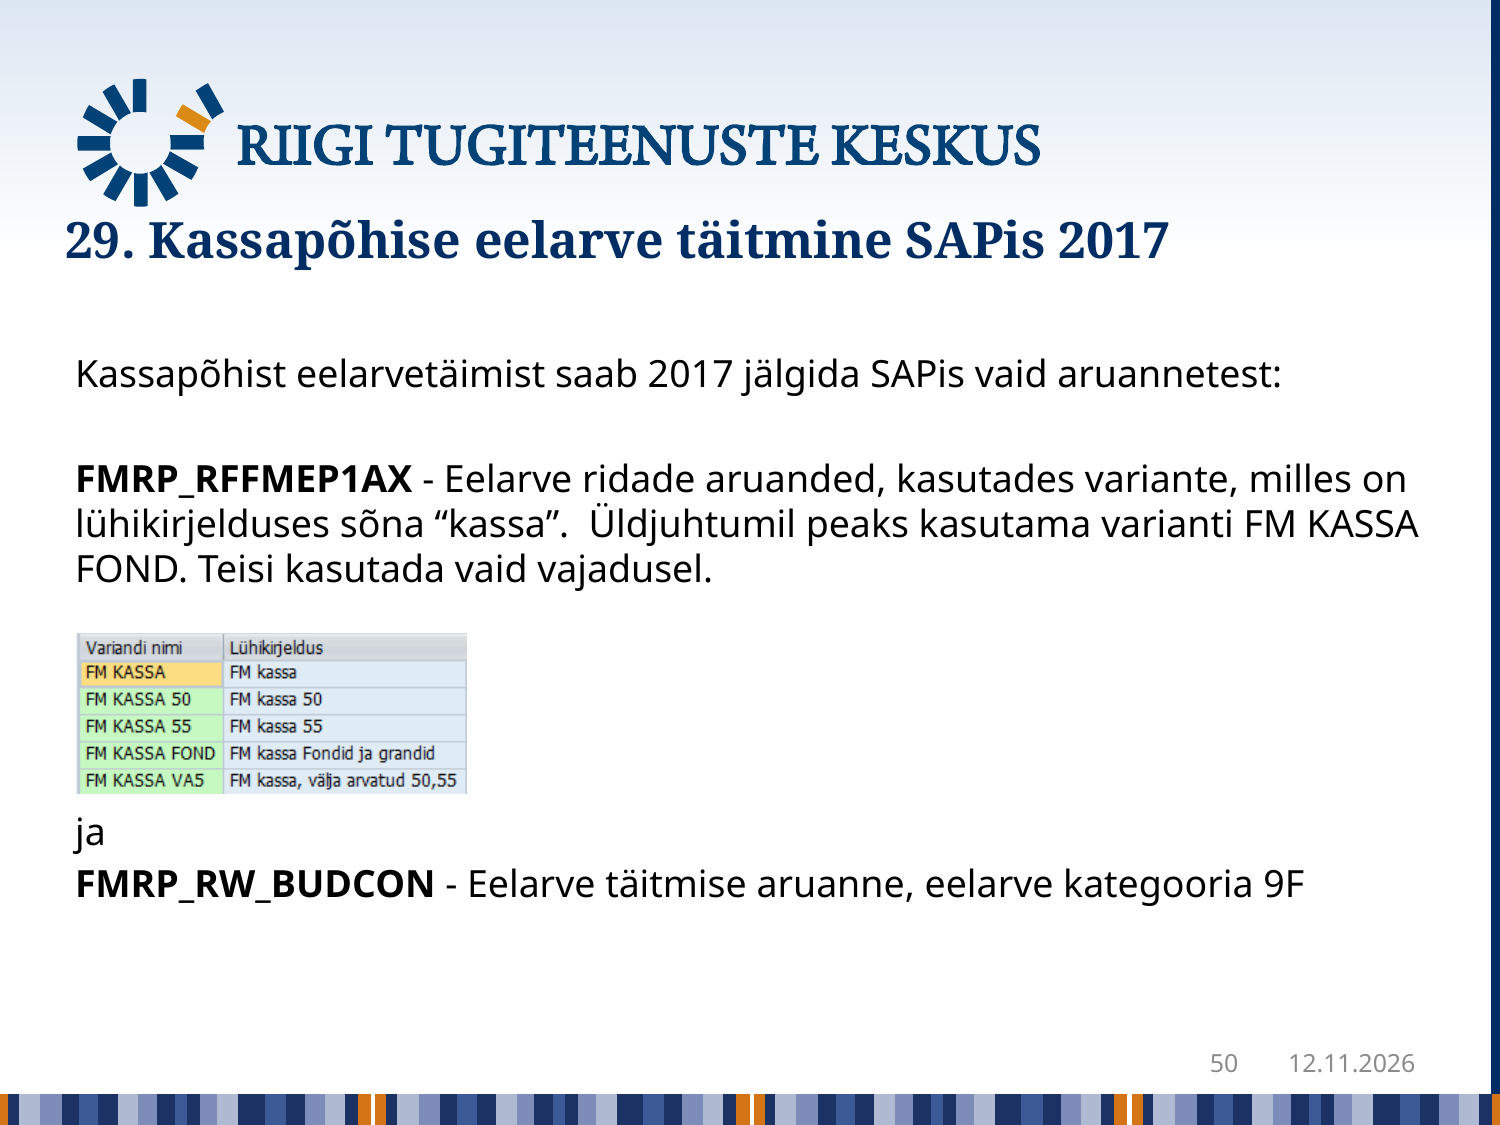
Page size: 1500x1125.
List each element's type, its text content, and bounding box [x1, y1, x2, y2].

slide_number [1269, 1035, 1431, 1095]
title 29. Kassapõhise eelarve täitmine SAPis 2017 [64, 208, 1415, 291]
slide_number 50 [1139, 1035, 1254, 1095]
list Kassapõhist eelarvetäimist saab 2017 jälgida SAPis vaid aruannetest: FMRP_RFFMEP1AX - Eelarve ridade aruanded, kasutades variante, milles on lühikirjelduses sõna “kassa”. Üldjuhtumil peaks kasutama varianti FM KASSA FOND. Teisi kasutada vaid vajadusel. ja FMRP_RW_BUDCON - Eelarve täitmise aruanne, eelarve kategooria 9F [75, 349, 1425, 1012]
picture [76, 633, 467, 795]
